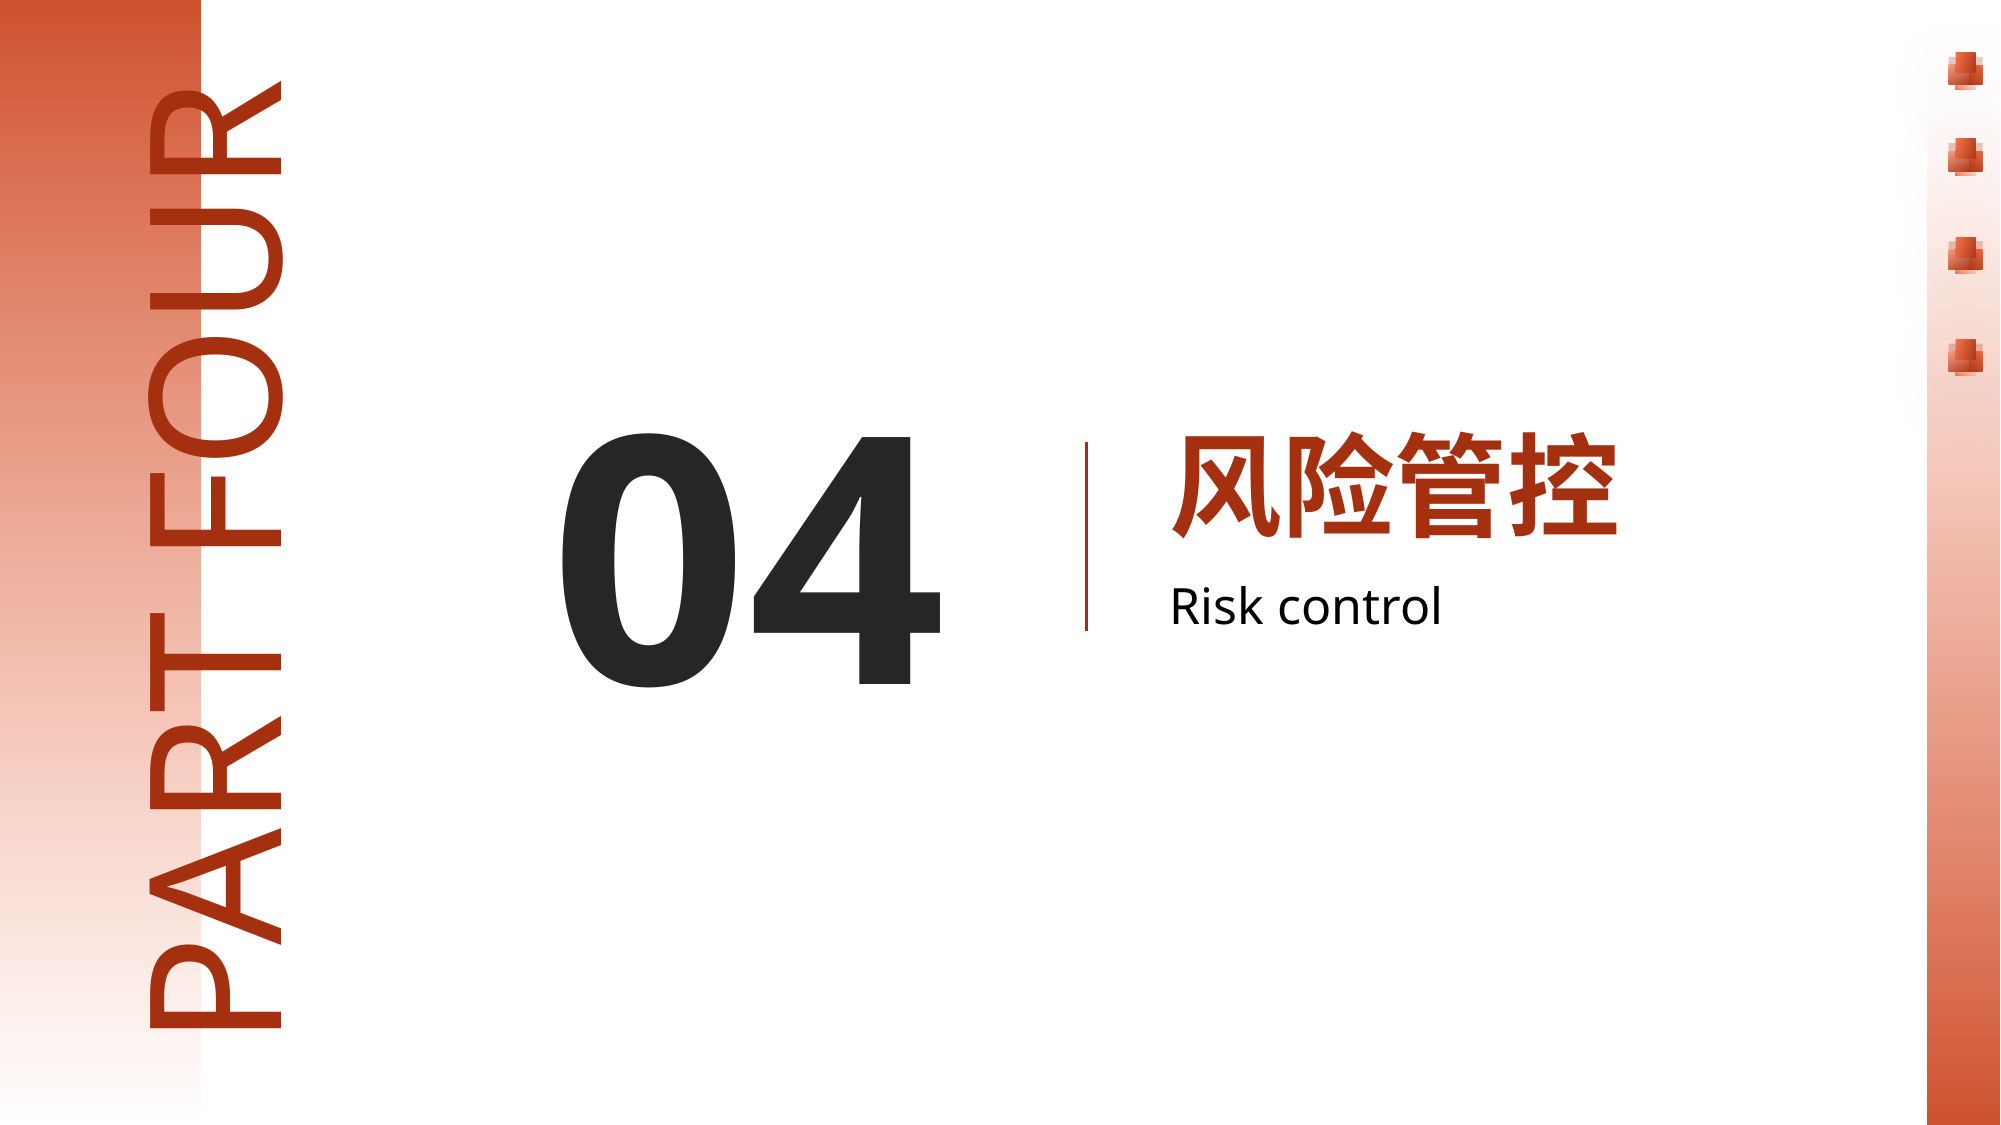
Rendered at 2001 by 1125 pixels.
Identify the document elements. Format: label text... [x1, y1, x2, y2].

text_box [1948, 339, 1983, 376]
list 风险管控 [1154, 438, 1740, 545]
list PART FOUR [115, 28, 266, 1097]
list Risk control [1154, 573, 1833, 632]
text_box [1948, 52, 1983, 90]
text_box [1948, 237, 1983, 274]
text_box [1948, 138, 1983, 176]
list 04 [535, 378, 1032, 755]
